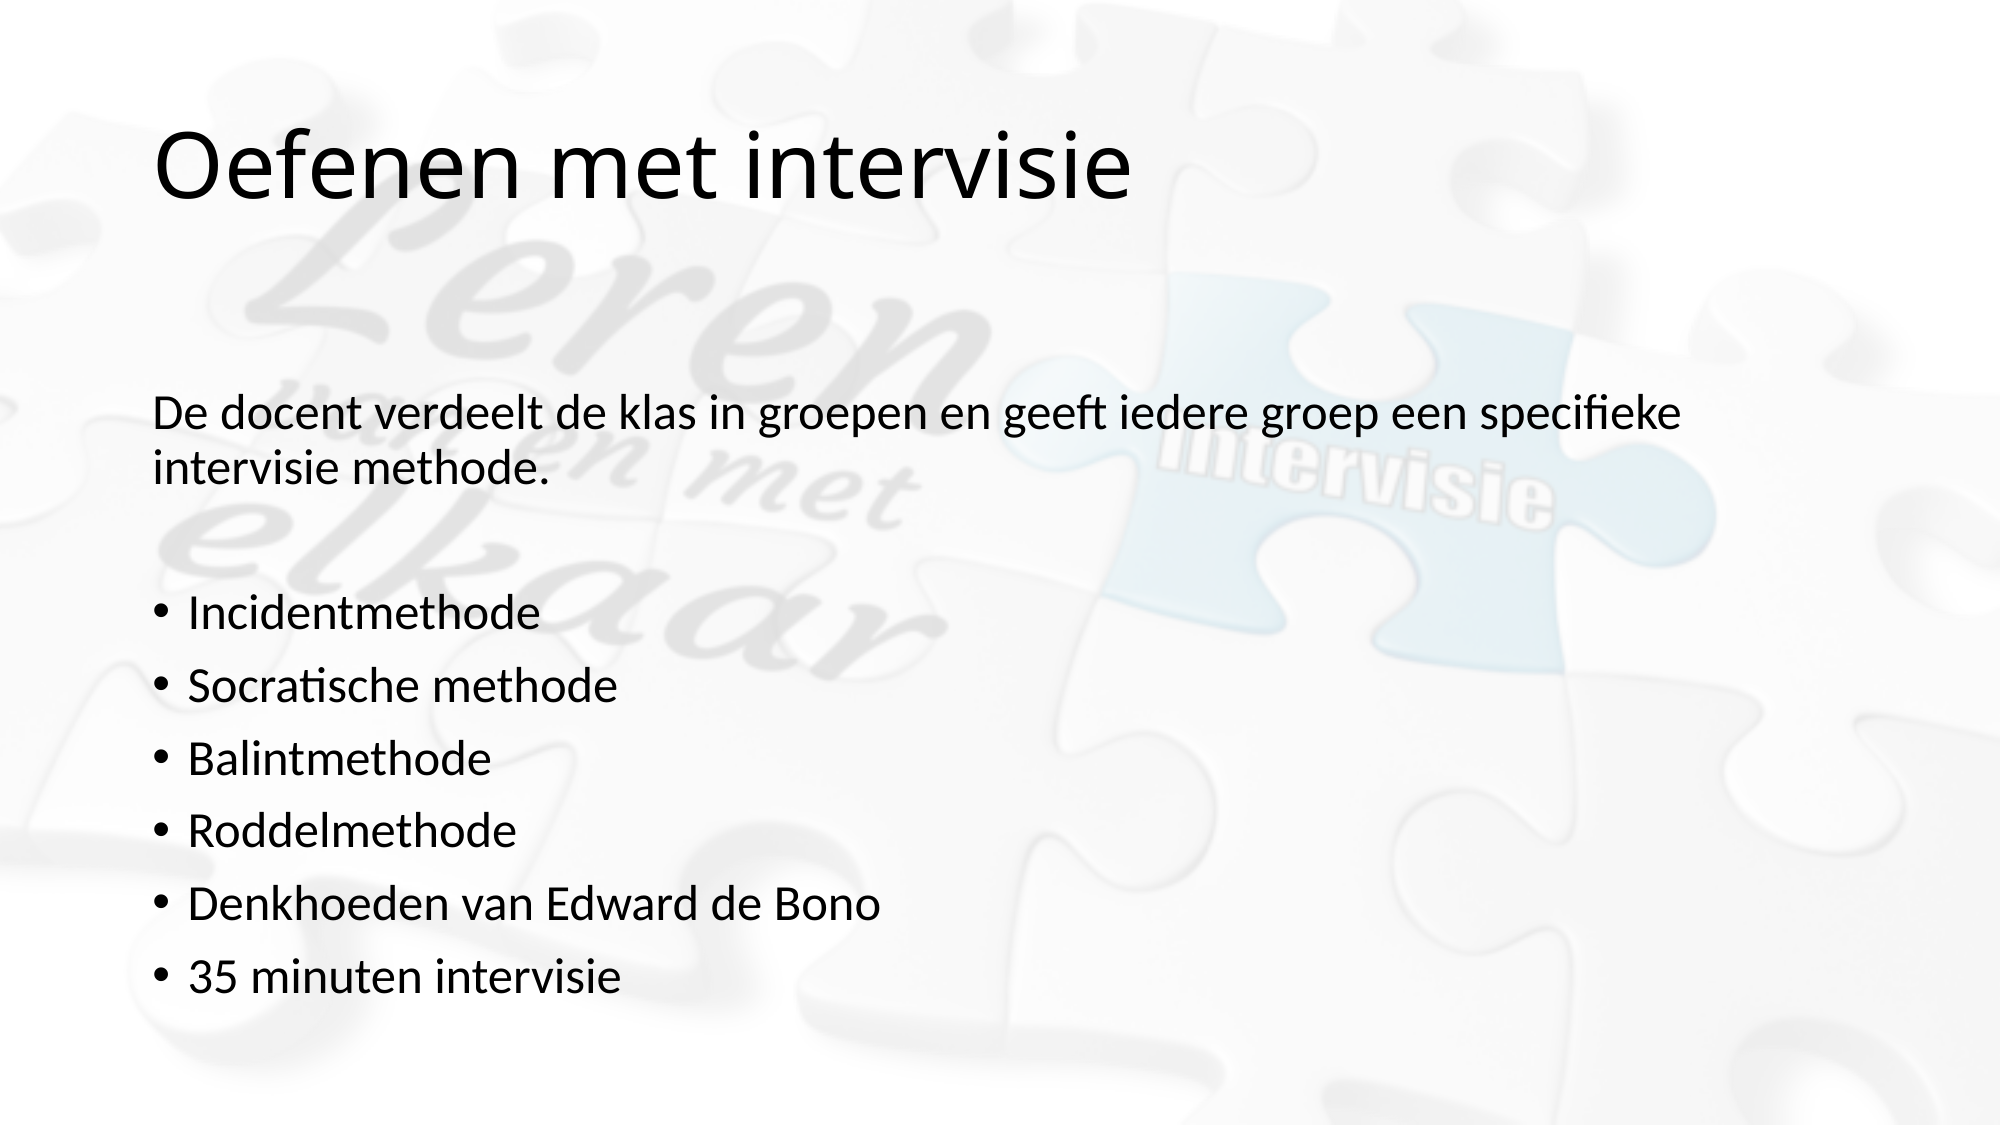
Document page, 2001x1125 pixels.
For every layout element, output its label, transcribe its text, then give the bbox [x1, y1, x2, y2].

list De docent verdeelt de klas in groepen en geeft iedere groep een specifieke intervisie methode. Incidentmethode Socratische methode Balintmethode Roddelmethode Denkhoeden van Edward de Bono 35 minuten intervisie [137, 299, 1863, 1014]
title Oefenen met intervisie [137, 59, 1863, 278]
